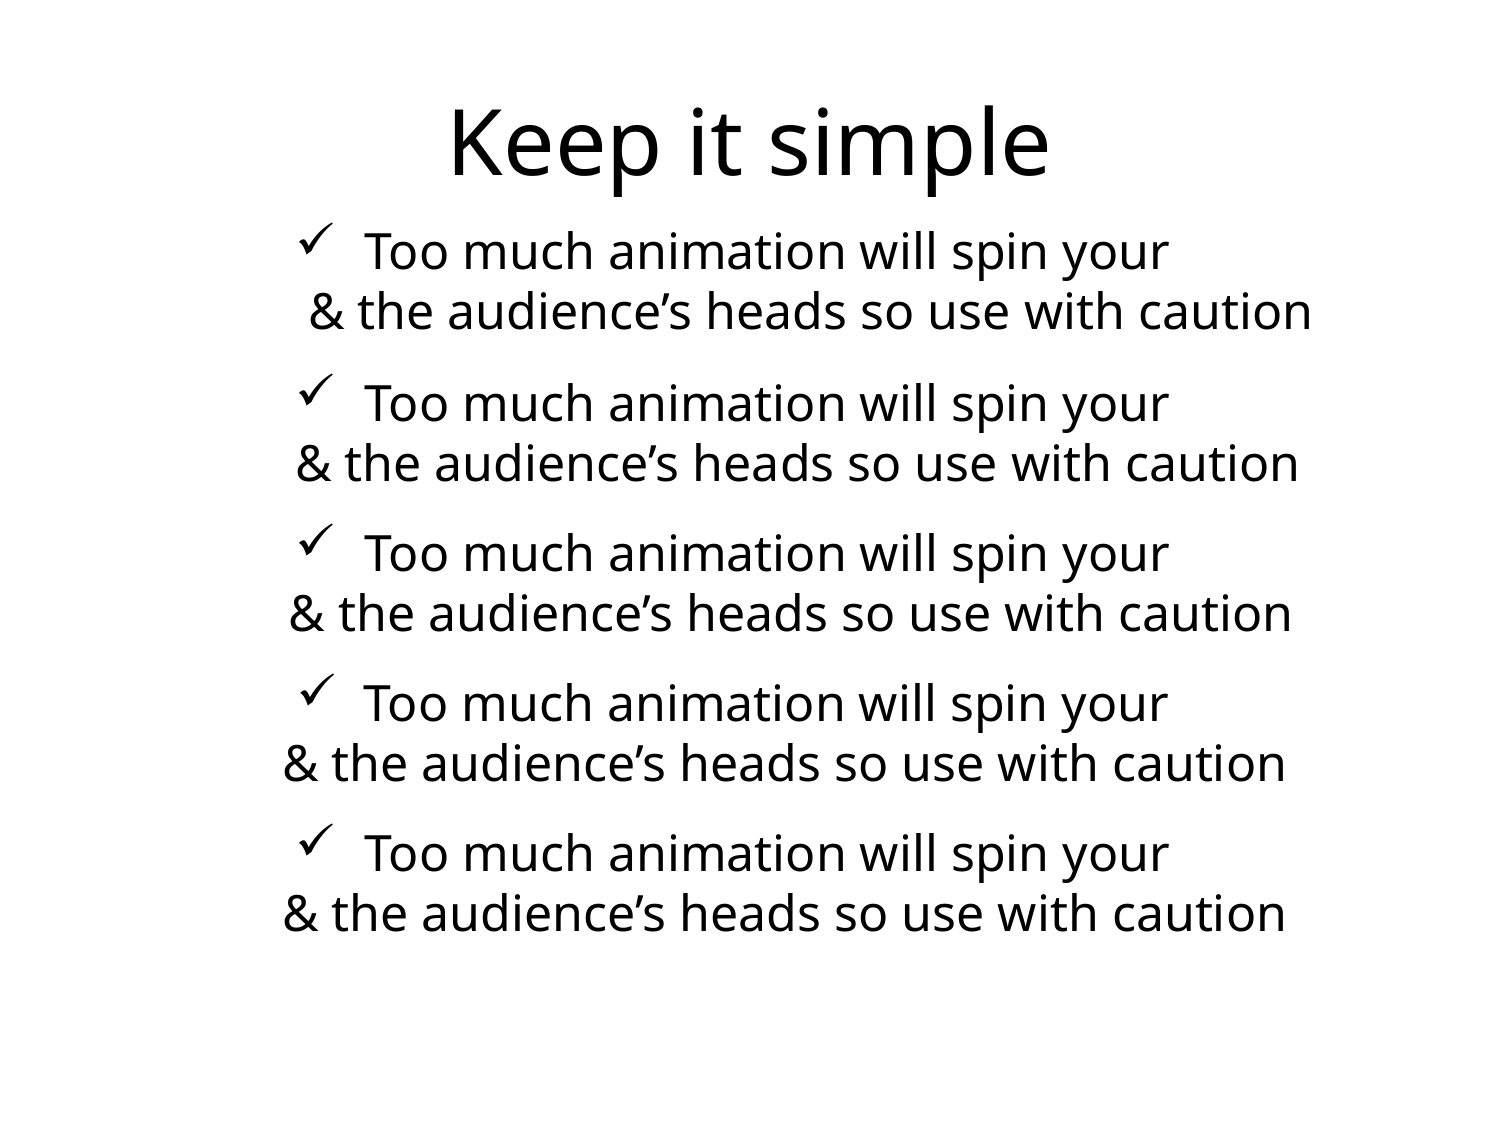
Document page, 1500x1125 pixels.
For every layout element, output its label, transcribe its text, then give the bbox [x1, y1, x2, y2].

text_box Too much animation will spin your & the audience’s heads so use with caution [163, 363, 1316, 499]
text_box Too much animation will spin your & the audience’s heads so use with caution [176, 663, 1303, 799]
text_box Too much animation will spin your & the audience’s heads so use with caution [176, 813, 1303, 949]
text_box Too much animation will spin your & the audience’s heads so use with caution [169, 513, 1310, 649]
text_box Too much animation will spin your & the audience’s heads so use with caution [150, 233, 1329, 348]
text_box Keep it simple [74, 45, 1425, 233]
